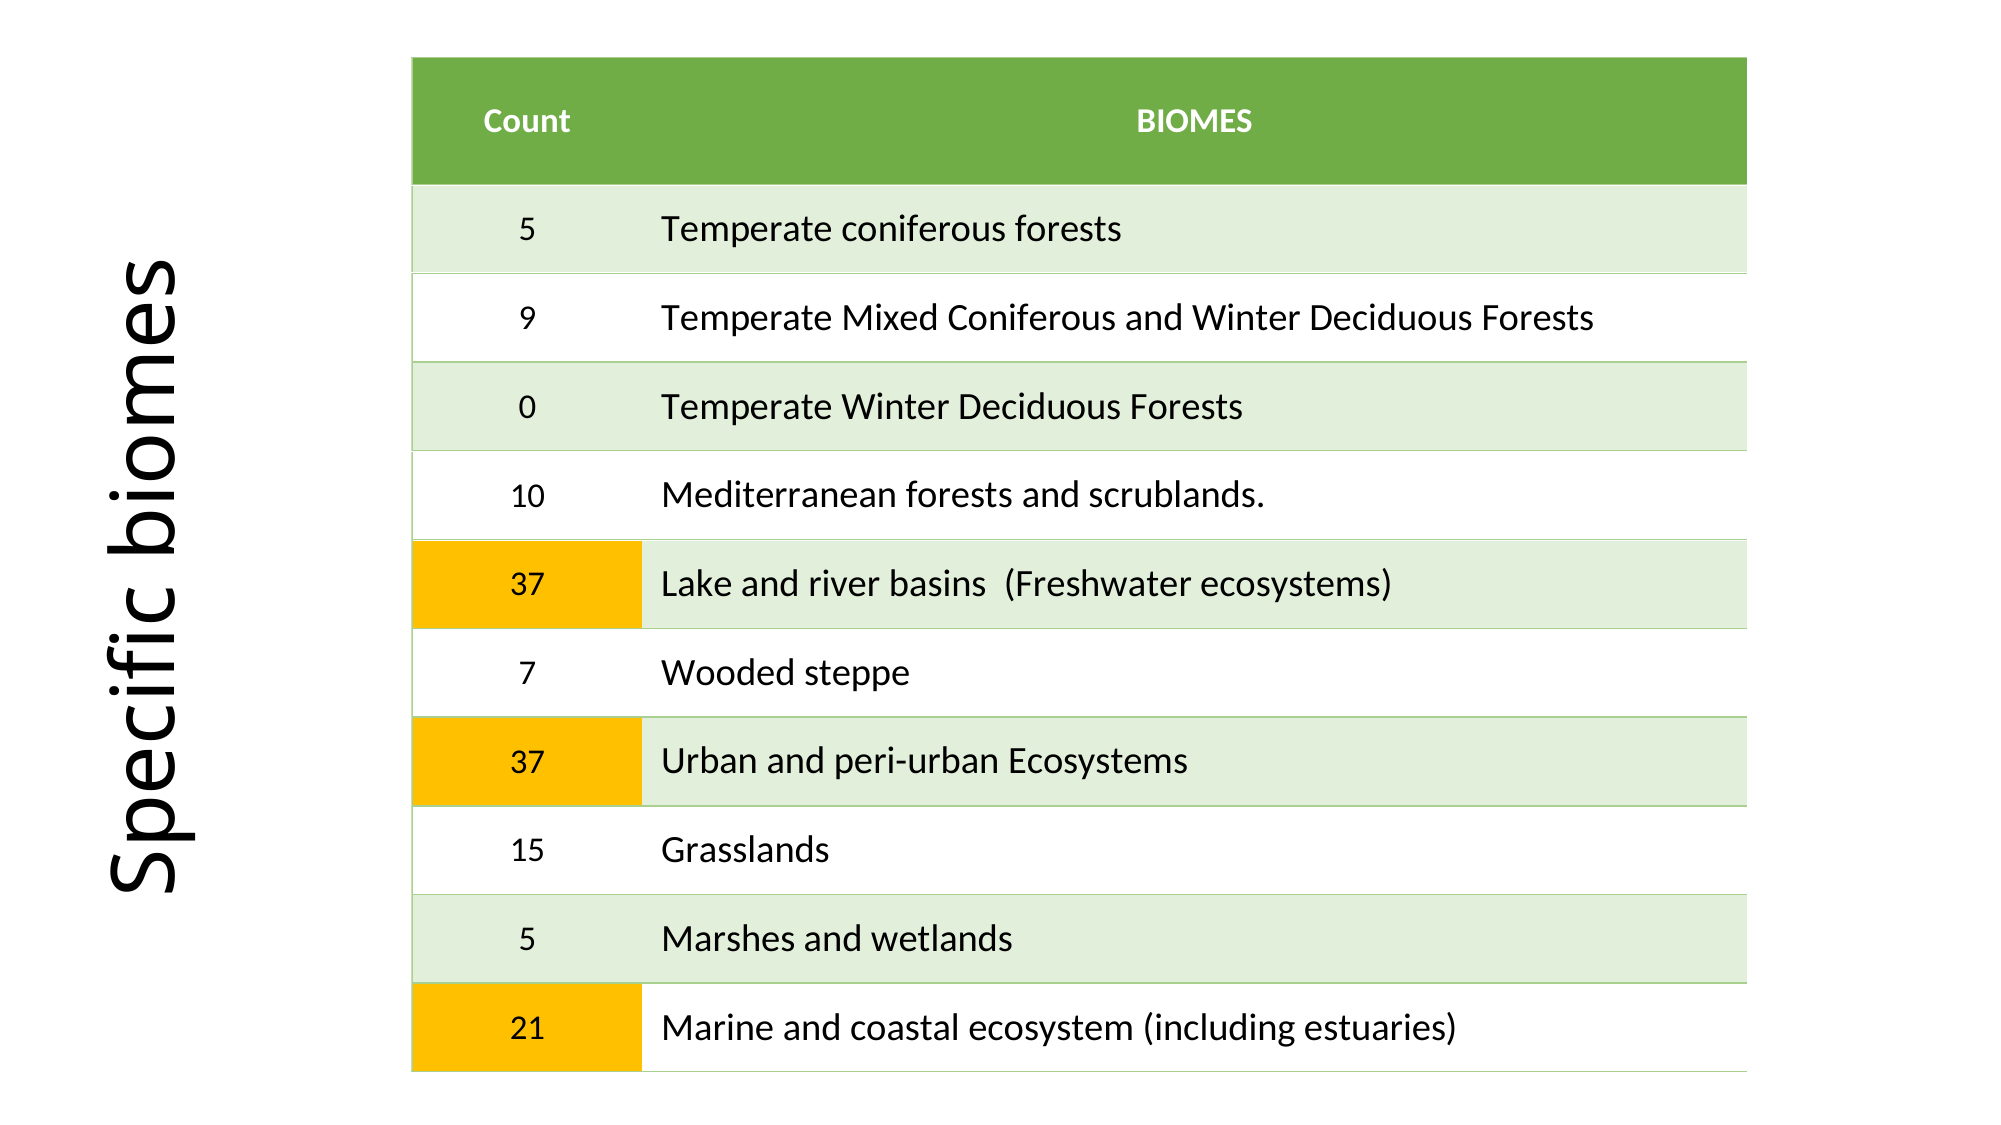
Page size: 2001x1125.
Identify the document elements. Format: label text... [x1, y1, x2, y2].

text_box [411, 56, 2000, 1125]
title Specific biomes [90, 0, 308, 1125]
